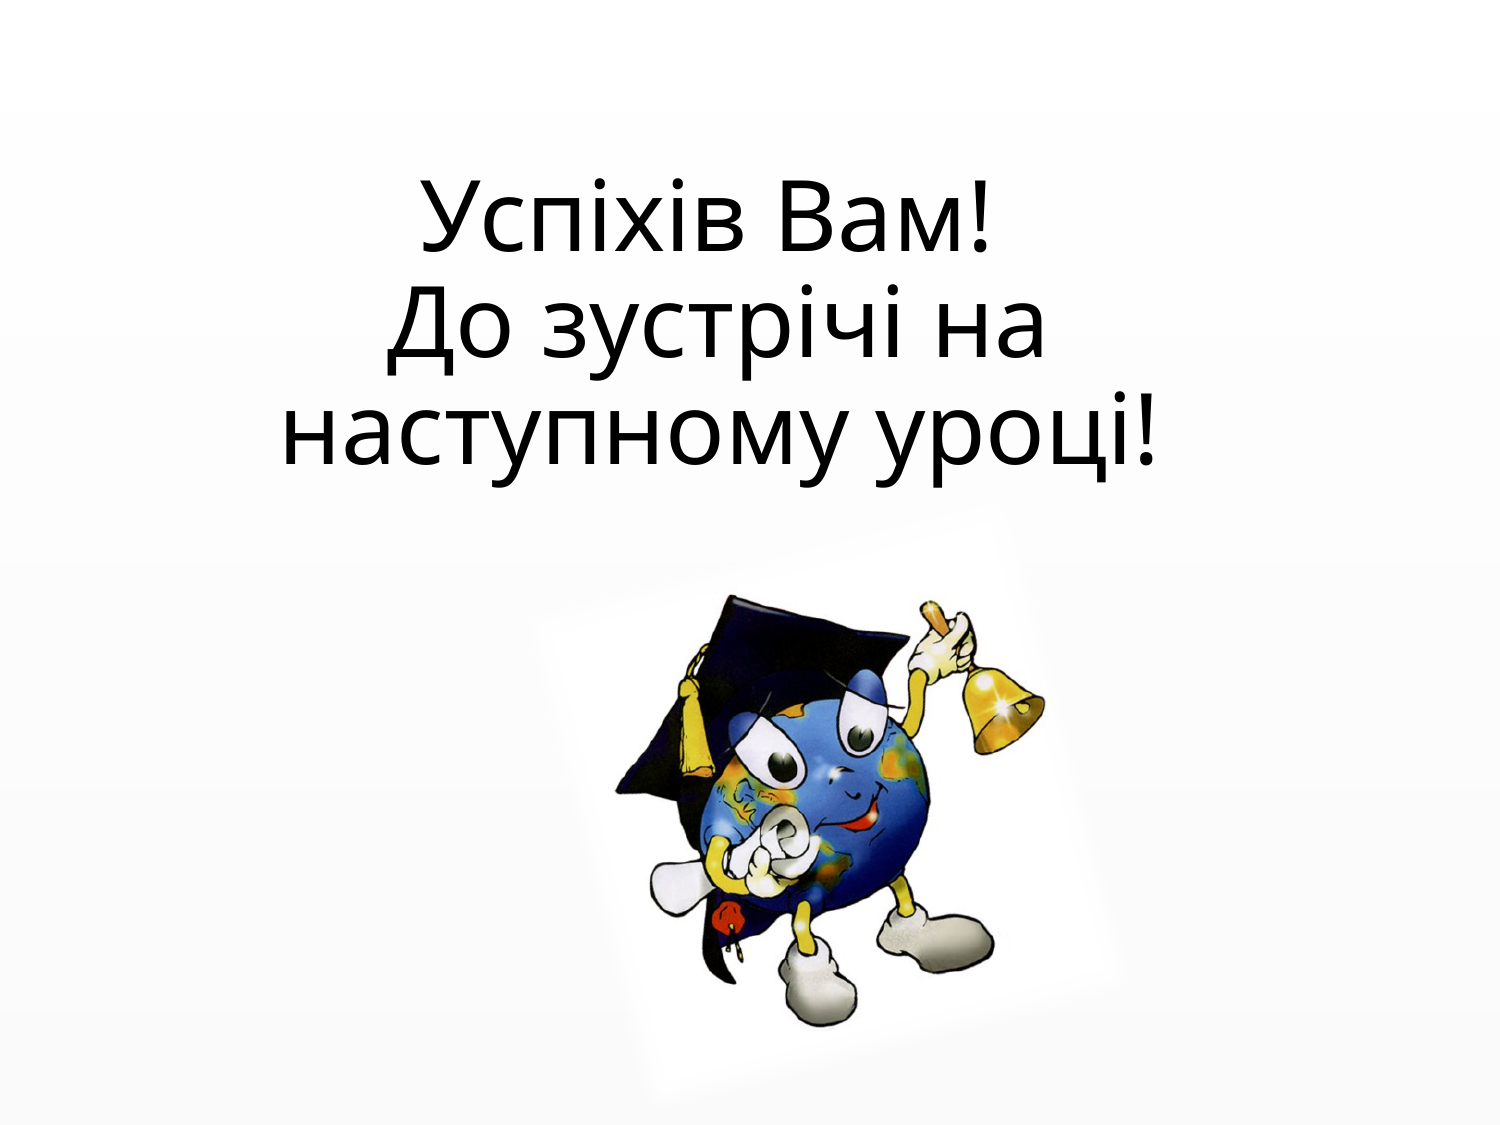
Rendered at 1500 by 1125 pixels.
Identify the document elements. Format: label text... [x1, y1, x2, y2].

title Успіхів Вам! До зустрічі на наступному уроці! [82, 46, 1357, 493]
picture [546, 516, 1111, 1088]
